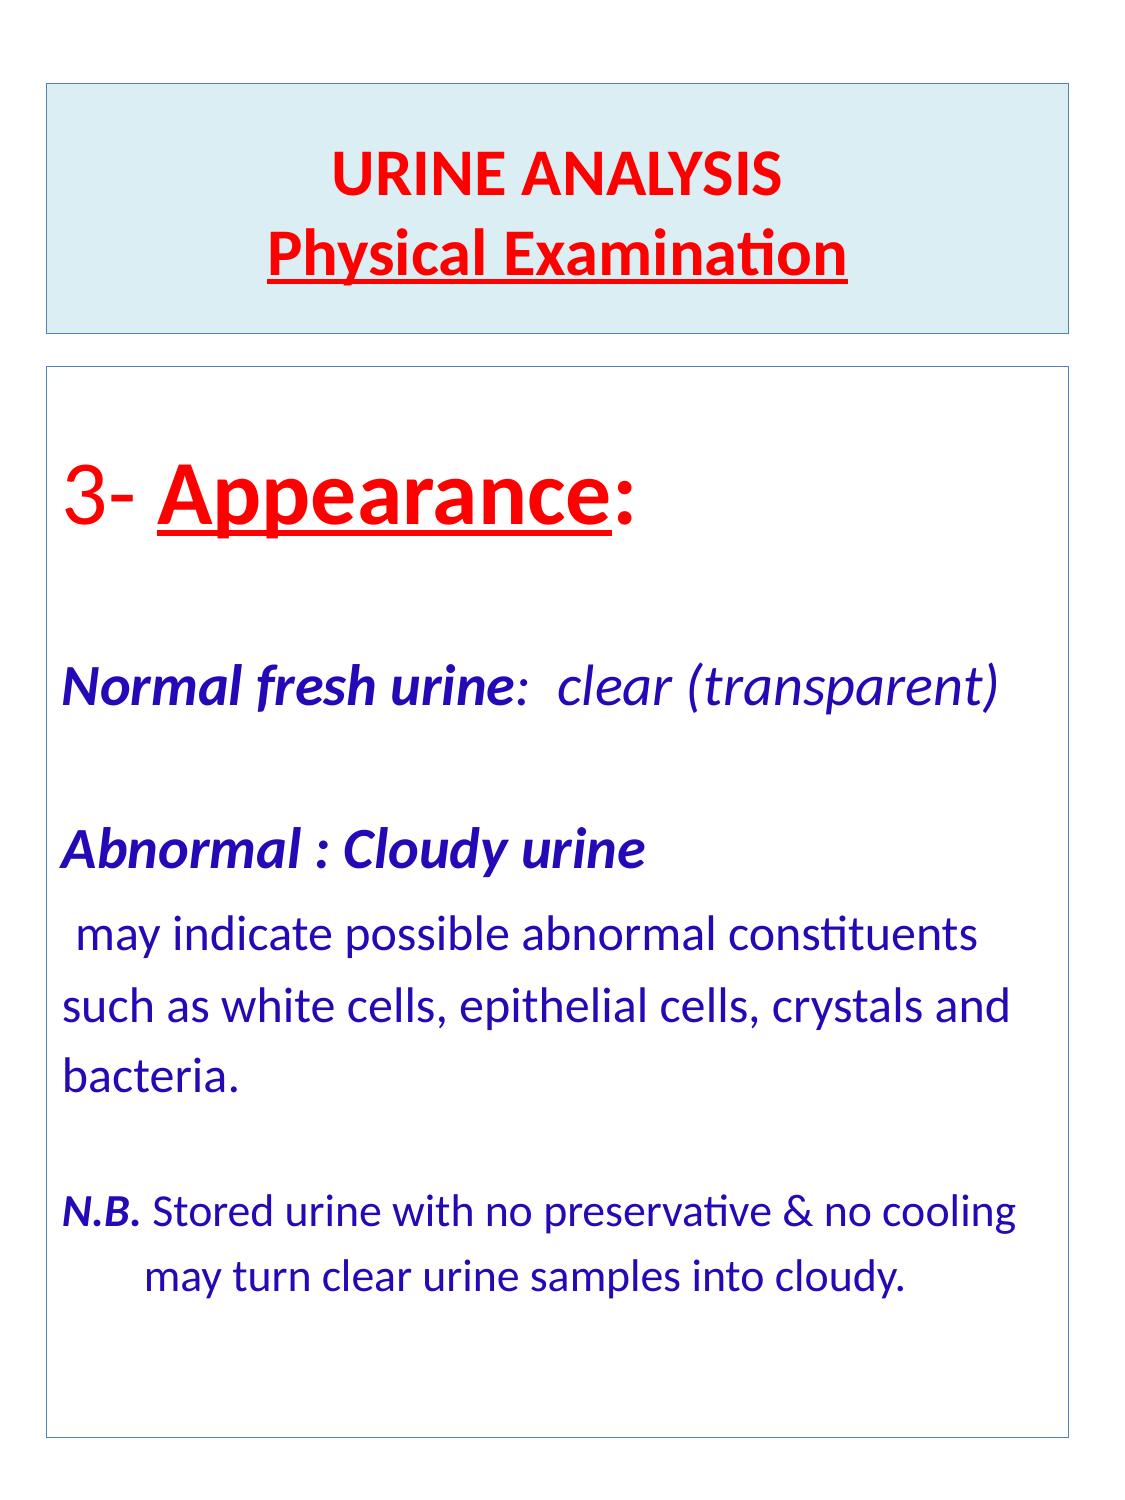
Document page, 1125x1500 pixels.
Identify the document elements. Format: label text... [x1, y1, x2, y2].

list 3- Appearance: Normal fresh urine: clear (transparent) Abnormal : Cloudy urine may indicate possible abnormal constituents such as white cells, epithelial cells, crystals and bacteria. N.B. Stored urine with no preservative & no cooling may turn clear urine samples into cloudy. [46, 366, 1069, 1438]
text_box URINE ANALYSIS Physical Examination [46, 83, 1069, 334]
